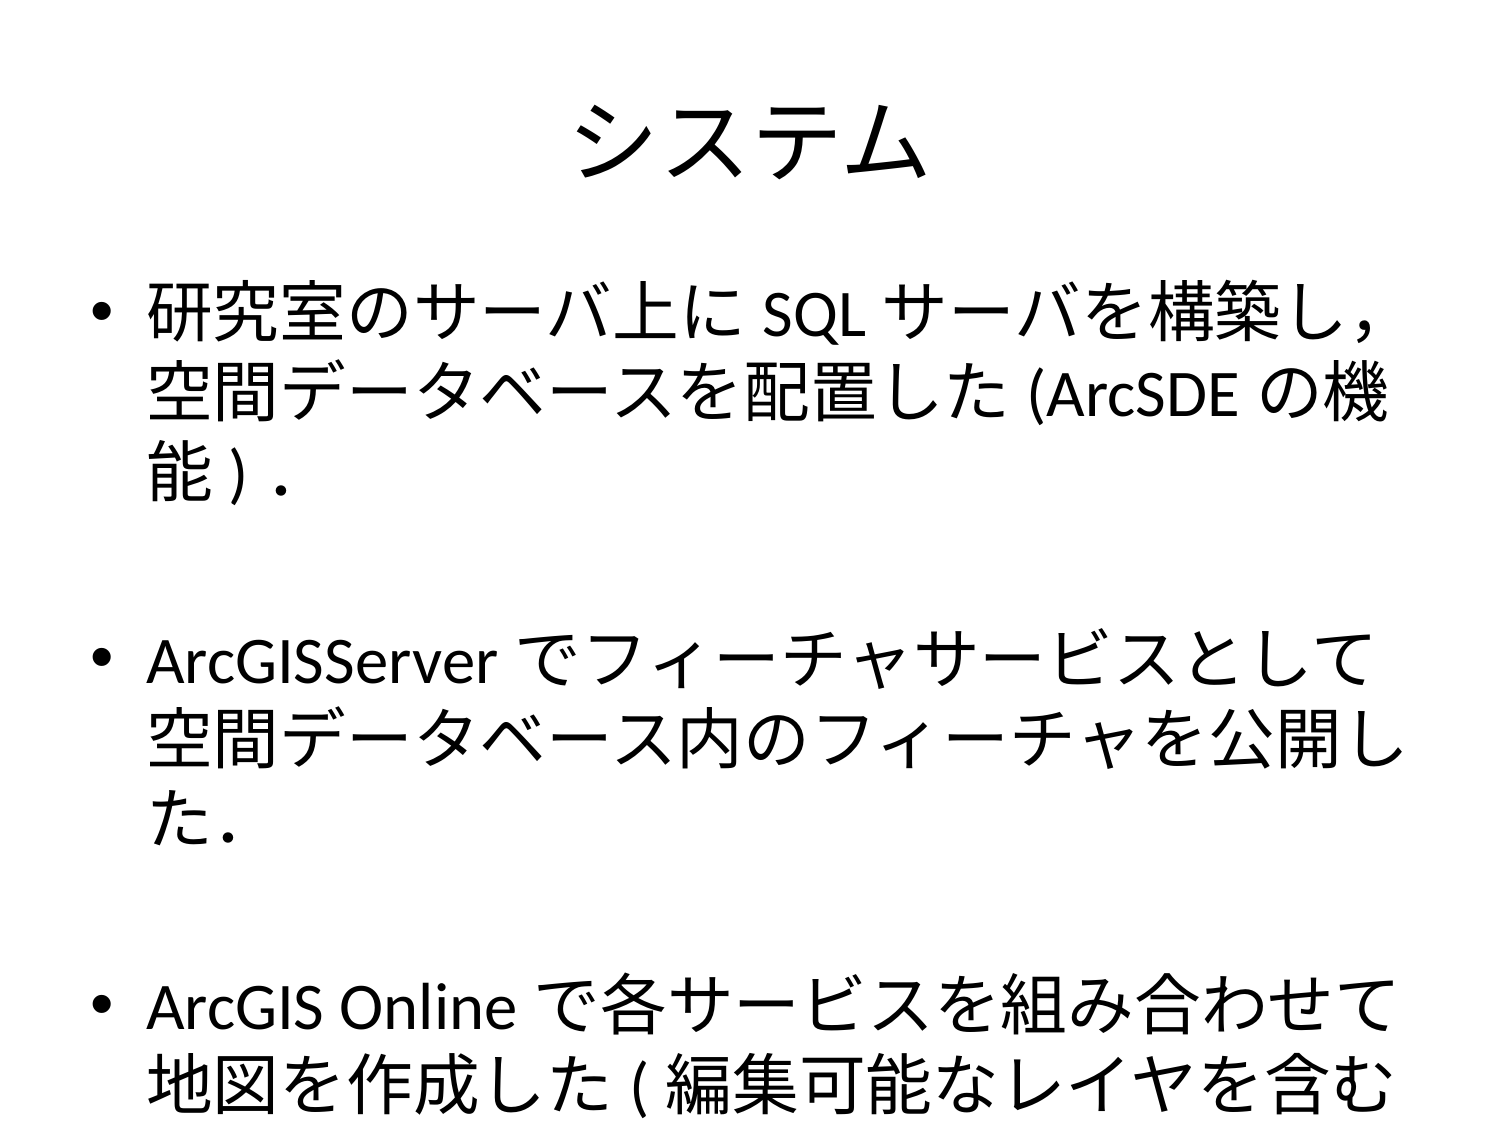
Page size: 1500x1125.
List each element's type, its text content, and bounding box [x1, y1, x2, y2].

list 研究室のサーバ上にSQLサーバを構築し，空間データベースを配置した(ArcSDEの機能)． ArcGISServerでフィーチャサービスとして空間データベース内のフィーチャを公開した． ArcGIS Onlineで各サービスを組み合わせて地図を作成した(編集可能なレイヤを含む地図の完成) [75, 262, 1425, 1125]
title システム [75, 45, 1425, 233]
